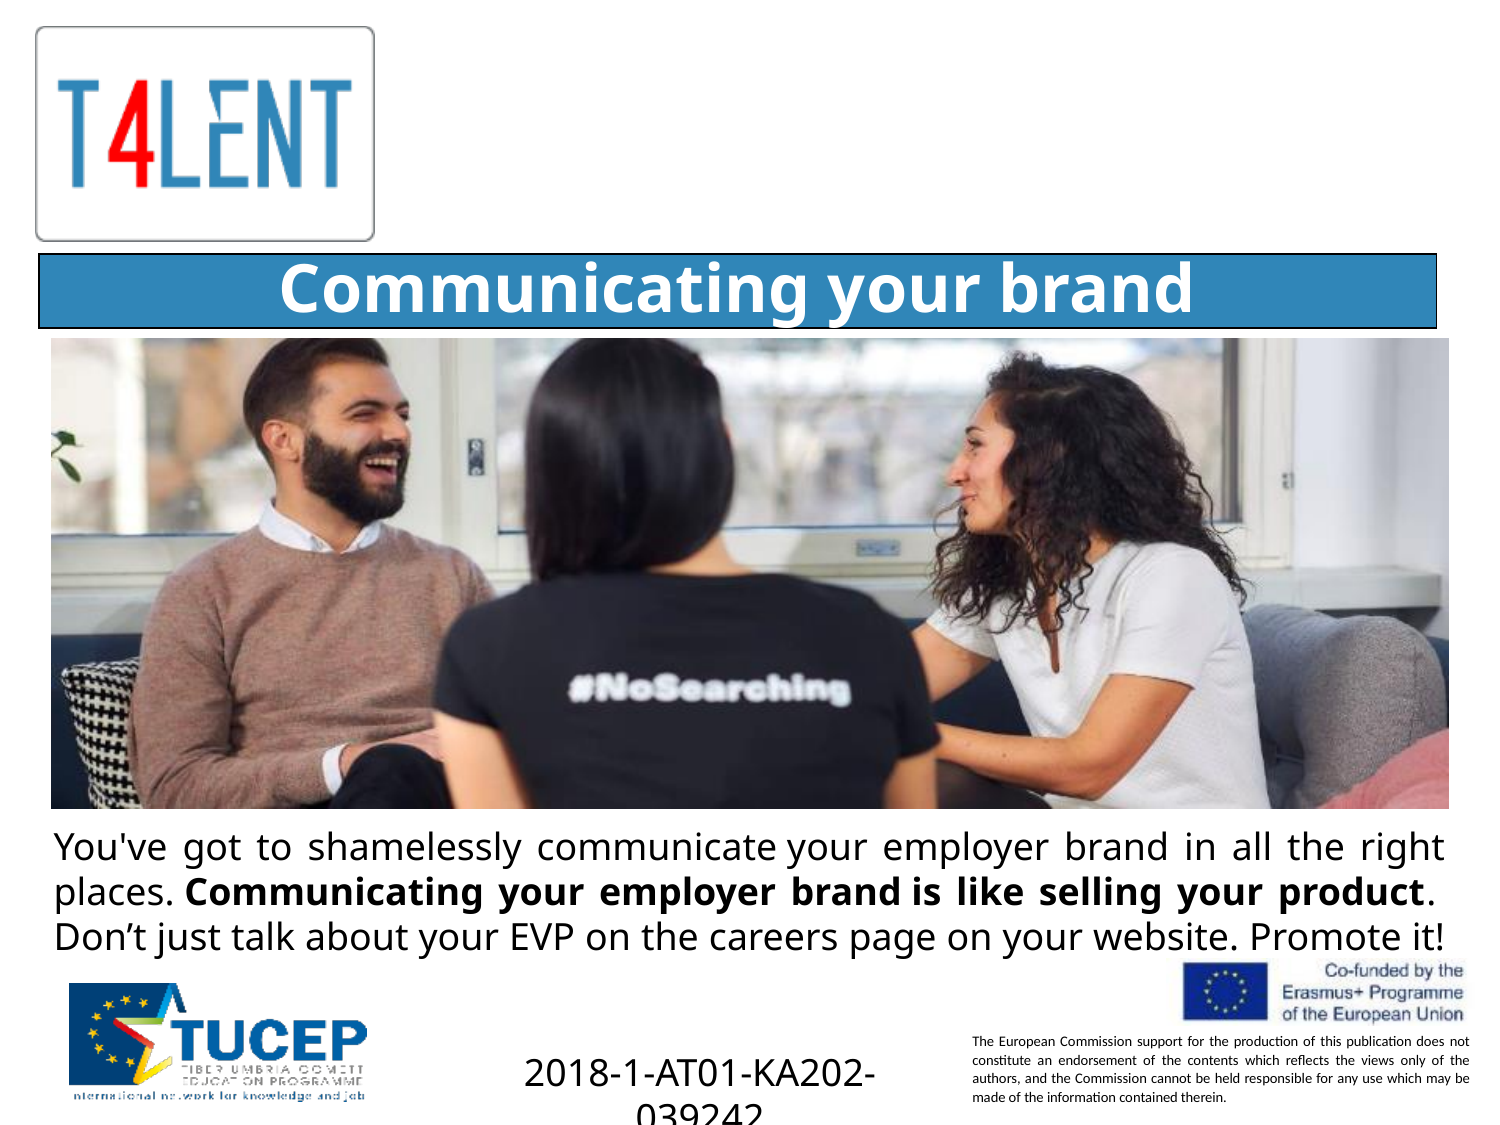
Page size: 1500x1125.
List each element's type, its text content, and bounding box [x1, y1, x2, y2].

picture [50, 338, 1450, 809]
title Communicating your brand [38, 253, 1437, 328]
picture [35, 26, 375, 242]
picture [1166, 962, 1478, 1026]
text_box You've got to shamelessly communicate your employer brand in all the right places. Communicating your employer brand is like selling your product. Don’t just talk about your EVP on the careers page on your website. Promote it! [38, 815, 1462, 966]
text_box 2018-1-AT01-KA202-039242 [454, 1040, 946, 1125]
picture [68, 983, 368, 1102]
